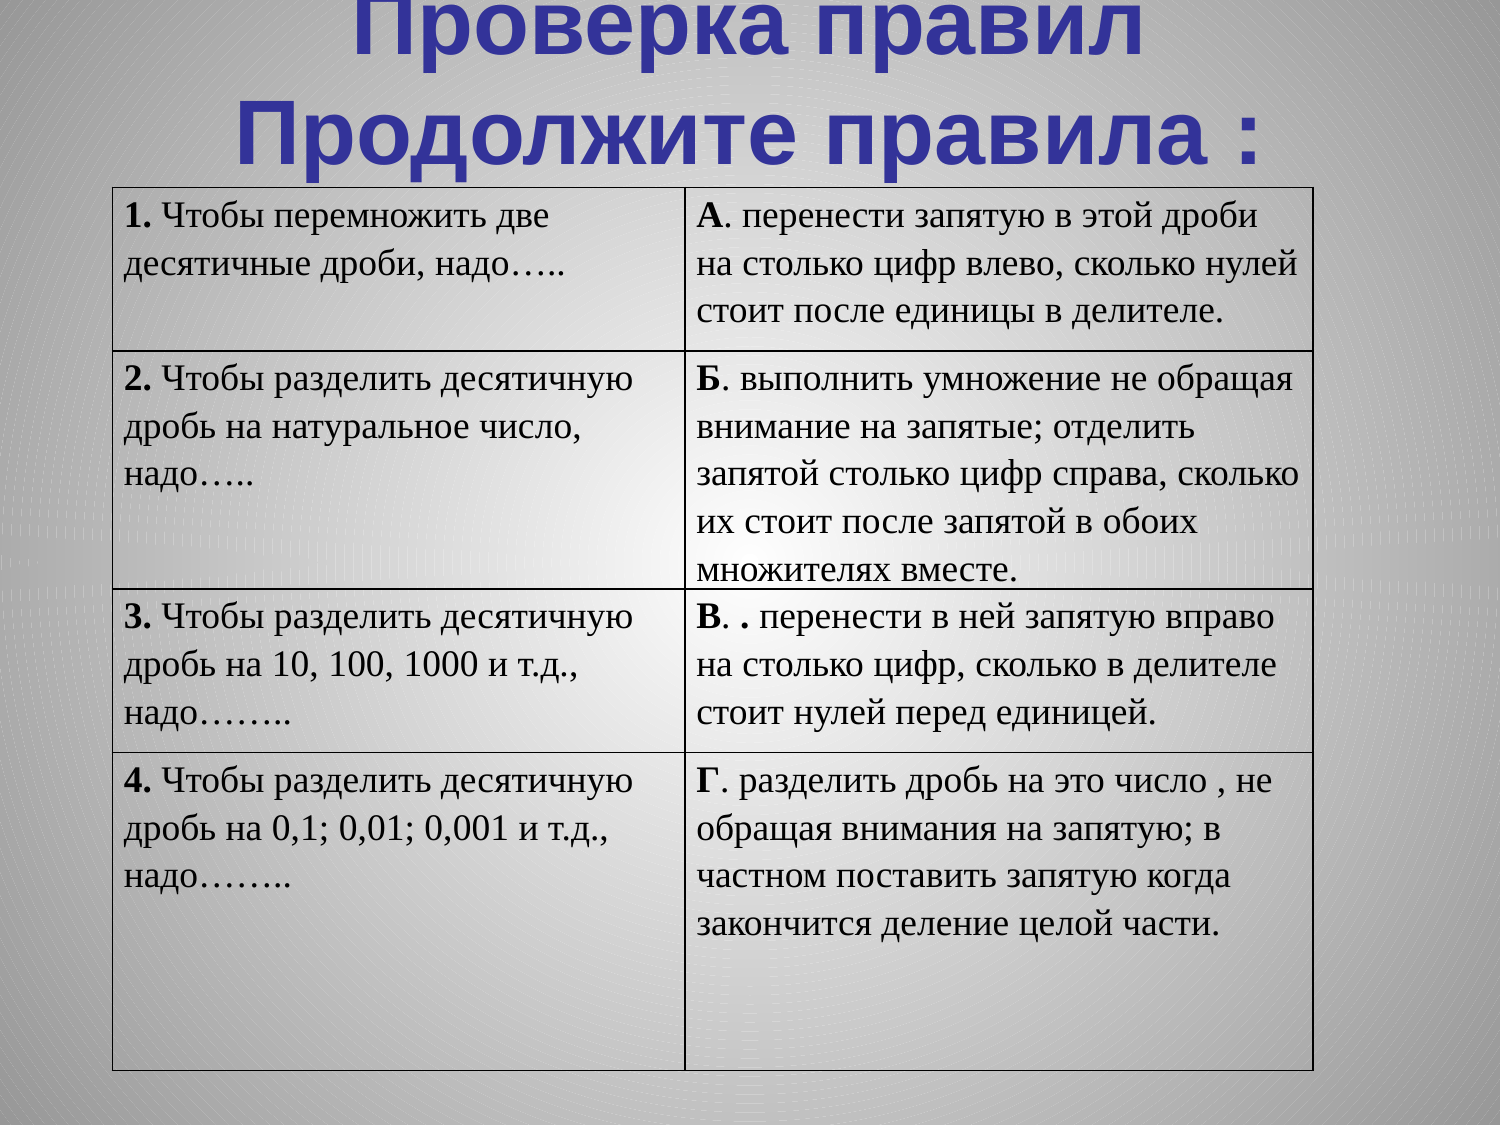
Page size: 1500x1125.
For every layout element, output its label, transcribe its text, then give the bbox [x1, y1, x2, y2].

table_cell 4. Чтобы разделить десятичную дробь на 0,1; 0,01; 0,001 и т.д., надо…….. [113, 753, 684, 1070]
title Проверка правил Продолжите правила : [74, 0, 1426, 233]
table_cell Б. выполнить умножение не обращая внимание на запятые; отделить запятой столько цифр справа, сколько их стоит после запятой в обоих множителях вместе. [686, 352, 1312, 588]
table_header А. перенести запятую в этой дроби на столько цифр влево, сколько нулей стоит после единицы в делителе. [686, 188, 1312, 350]
table_cell Г. разделить дробь на это число , не обращая внимания на запятую; в частном поставить запятую когда закончится деление целой части. [686, 753, 1312, 1070]
table_cell В. . перенести в ней запятую вправо на столько цифр, сколько в делителе стоит нулей перед единицей. [686, 590, 1312, 752]
table_header 1. Чтобы перемножить две десятичные дроби, надо….. [113, 188, 684, 350]
table_cell 2. Чтобы разделить десятичную дробь на натуральное число, надо….. [113, 352, 684, 588]
table_cell 3. Чтобы разделить десятичную дробь на 10, 100, 1000 и т.д., надо…….. [113, 590, 684, 752]
